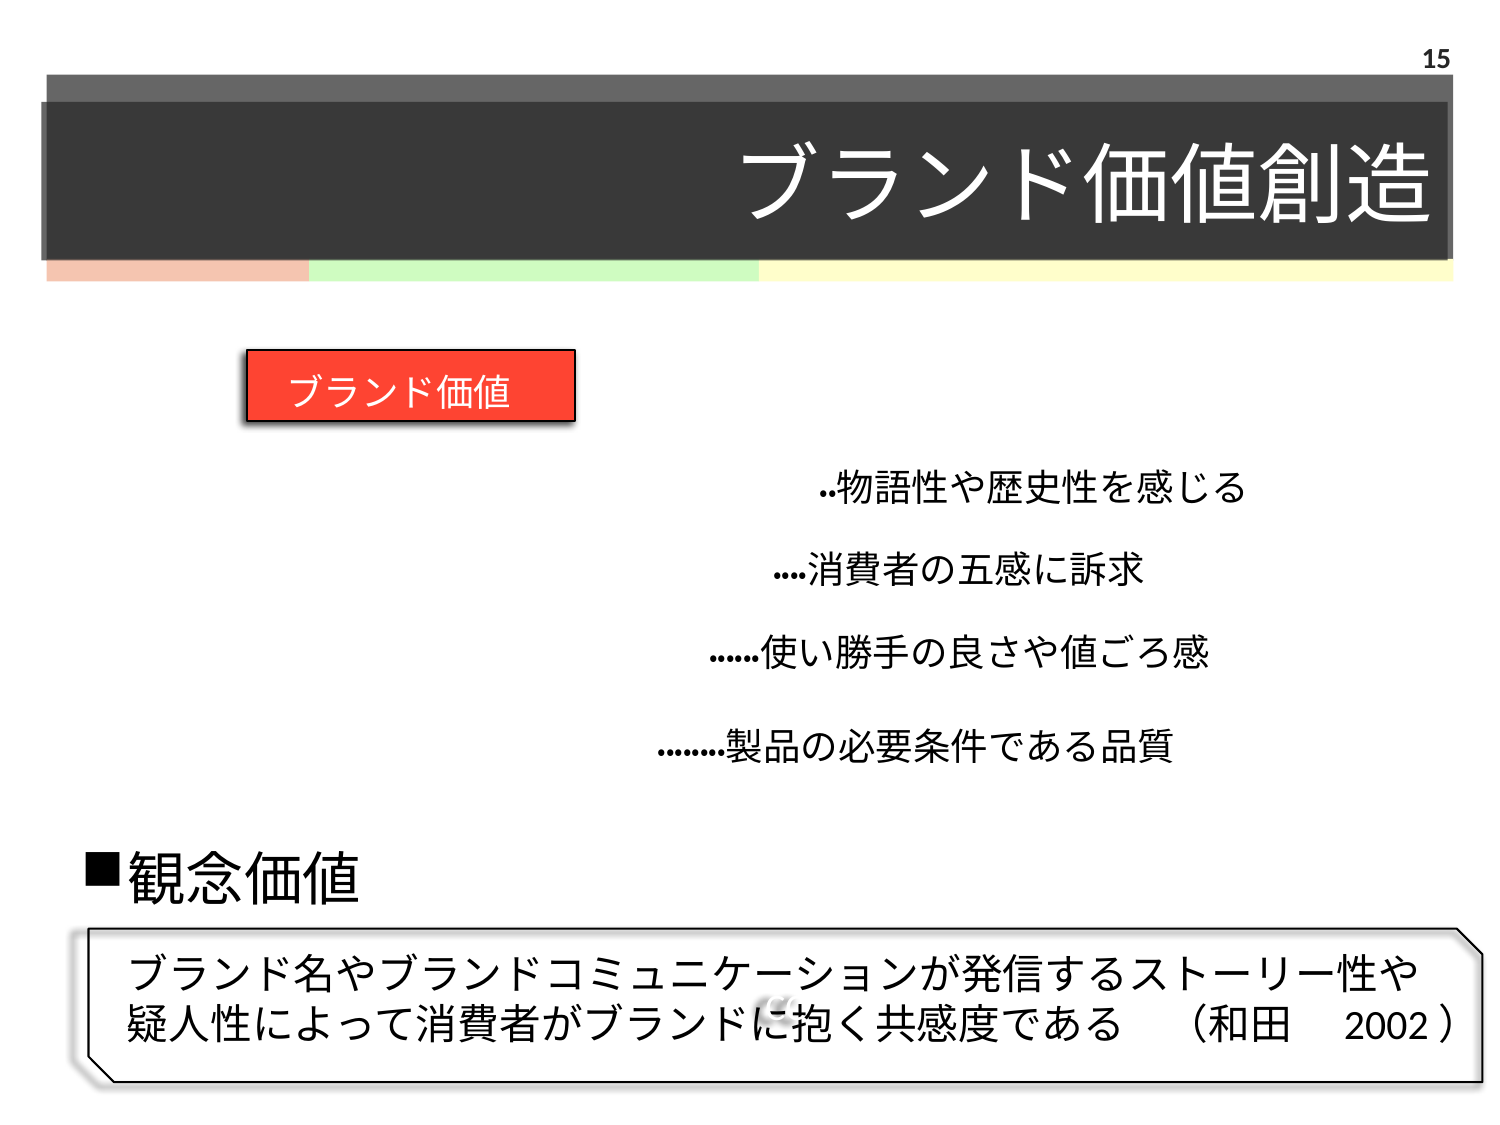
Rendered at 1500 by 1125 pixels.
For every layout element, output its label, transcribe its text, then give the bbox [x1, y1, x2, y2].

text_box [40, 349, 1361, 812]
text_box 観念価値 [66, 834, 376, 919]
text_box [87, 928, 1500, 1083]
slide_number 15 [1362, 27, 1467, 87]
title ブランド価値創造 [41, 101, 1448, 261]
